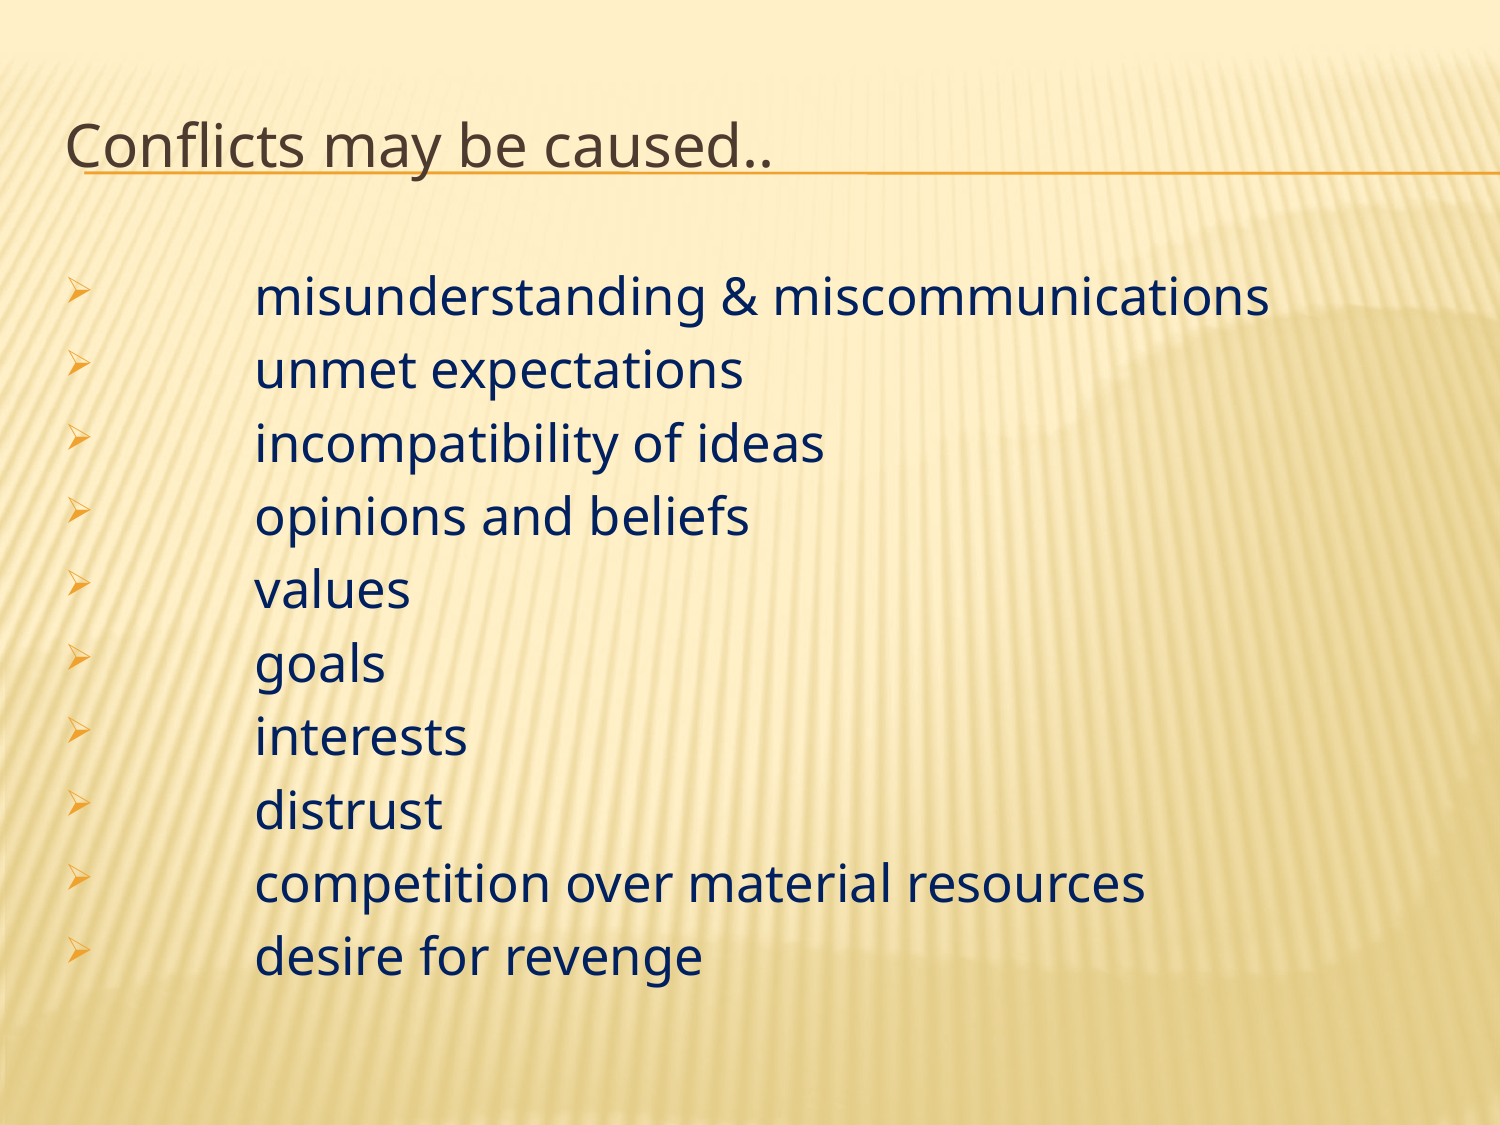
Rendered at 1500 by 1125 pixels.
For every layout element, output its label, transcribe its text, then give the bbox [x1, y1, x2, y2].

list Conflicts may be caused.. misunderstanding & miscommunications unmet expectations incompatibility of ideas opinions and beliefs values goals interests distrust competition over material resources desire for revenge [50, 99, 1475, 998]
